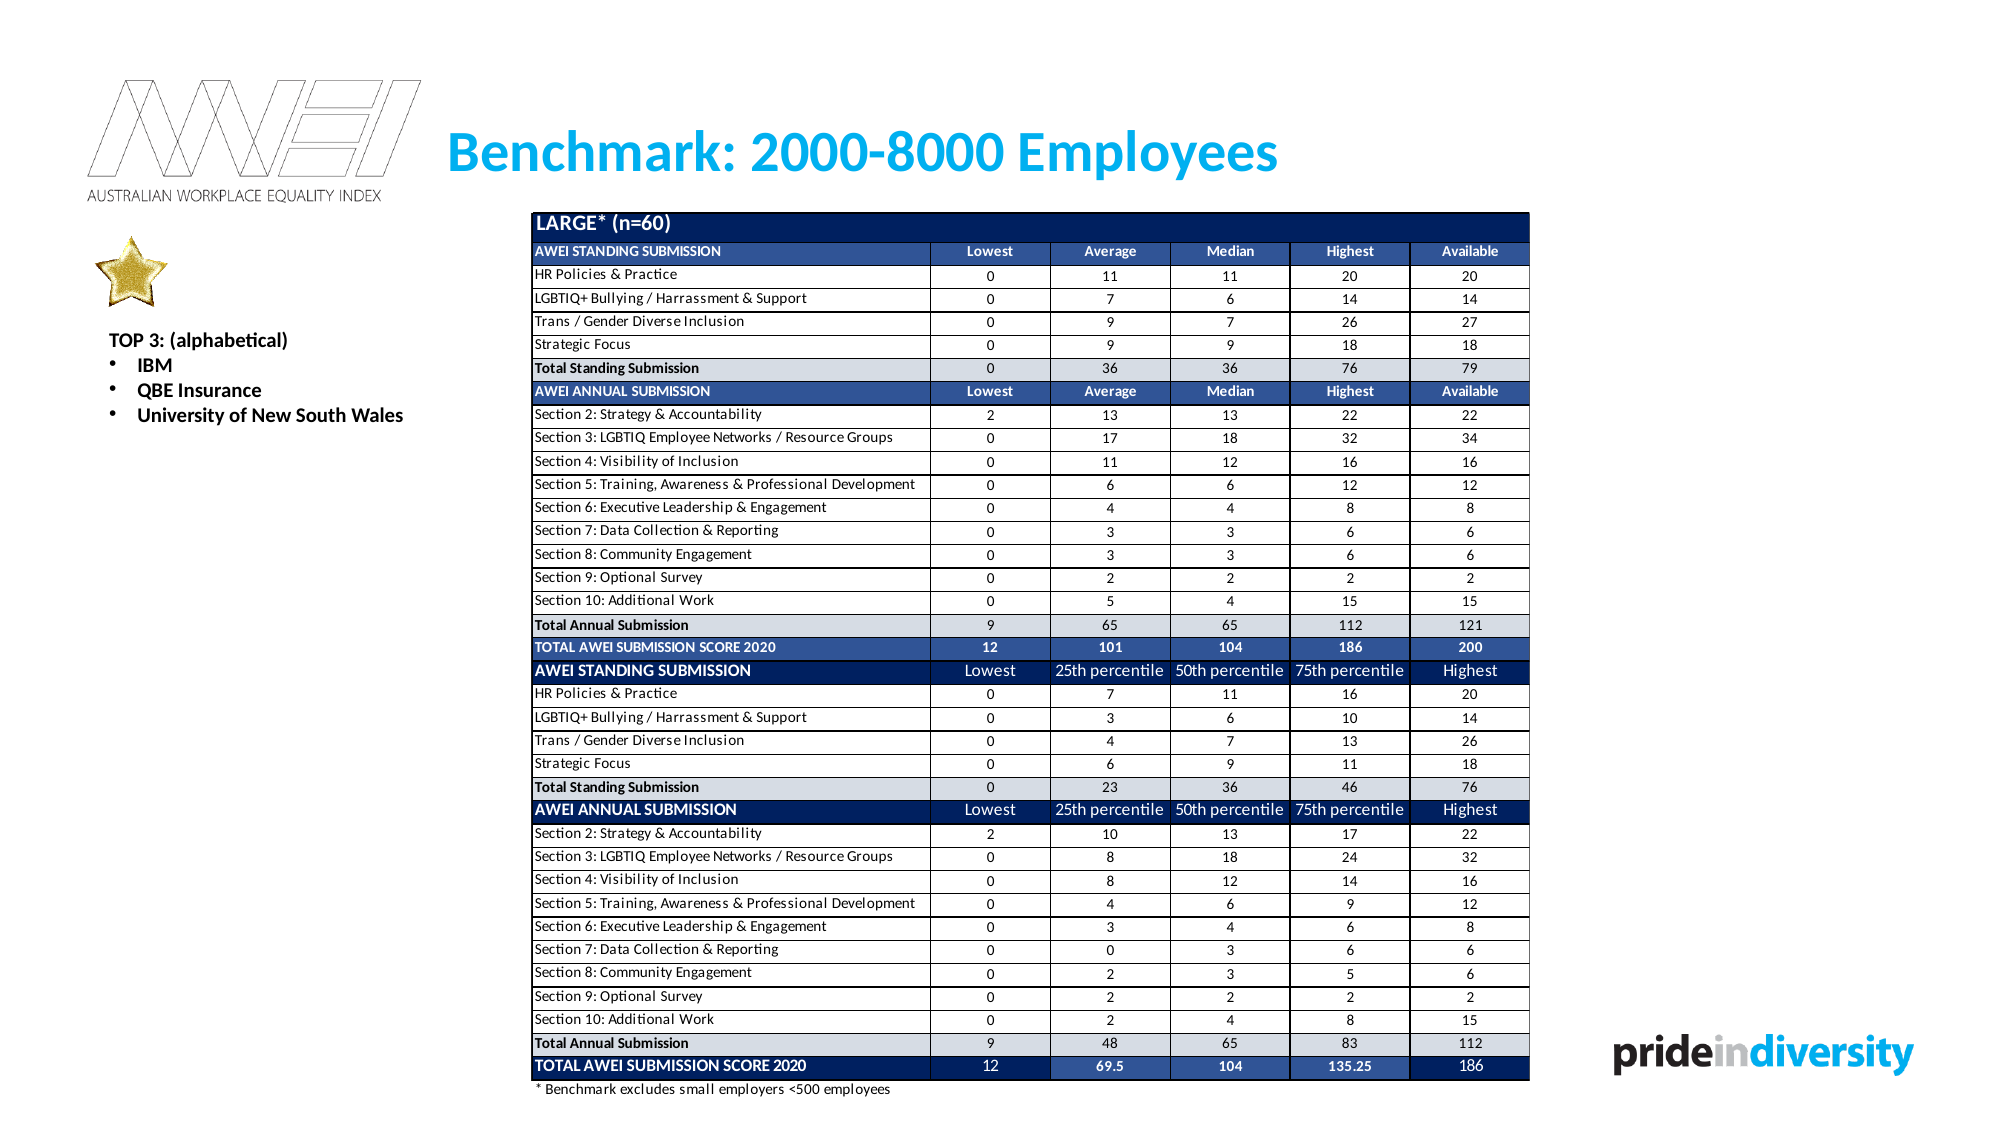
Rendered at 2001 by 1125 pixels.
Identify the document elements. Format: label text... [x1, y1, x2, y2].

text_box Benchmark: 2000-8000 Employees [432, 54, 1390, 243]
picture [1614, 1034, 1914, 1076]
picture [1900, 1049, 1914, 1076]
picture [1758, 1050, 1765, 1061]
picture [86, 78, 422, 204]
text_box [94, 235, 445, 436]
picture [531, 212, 1531, 1105]
